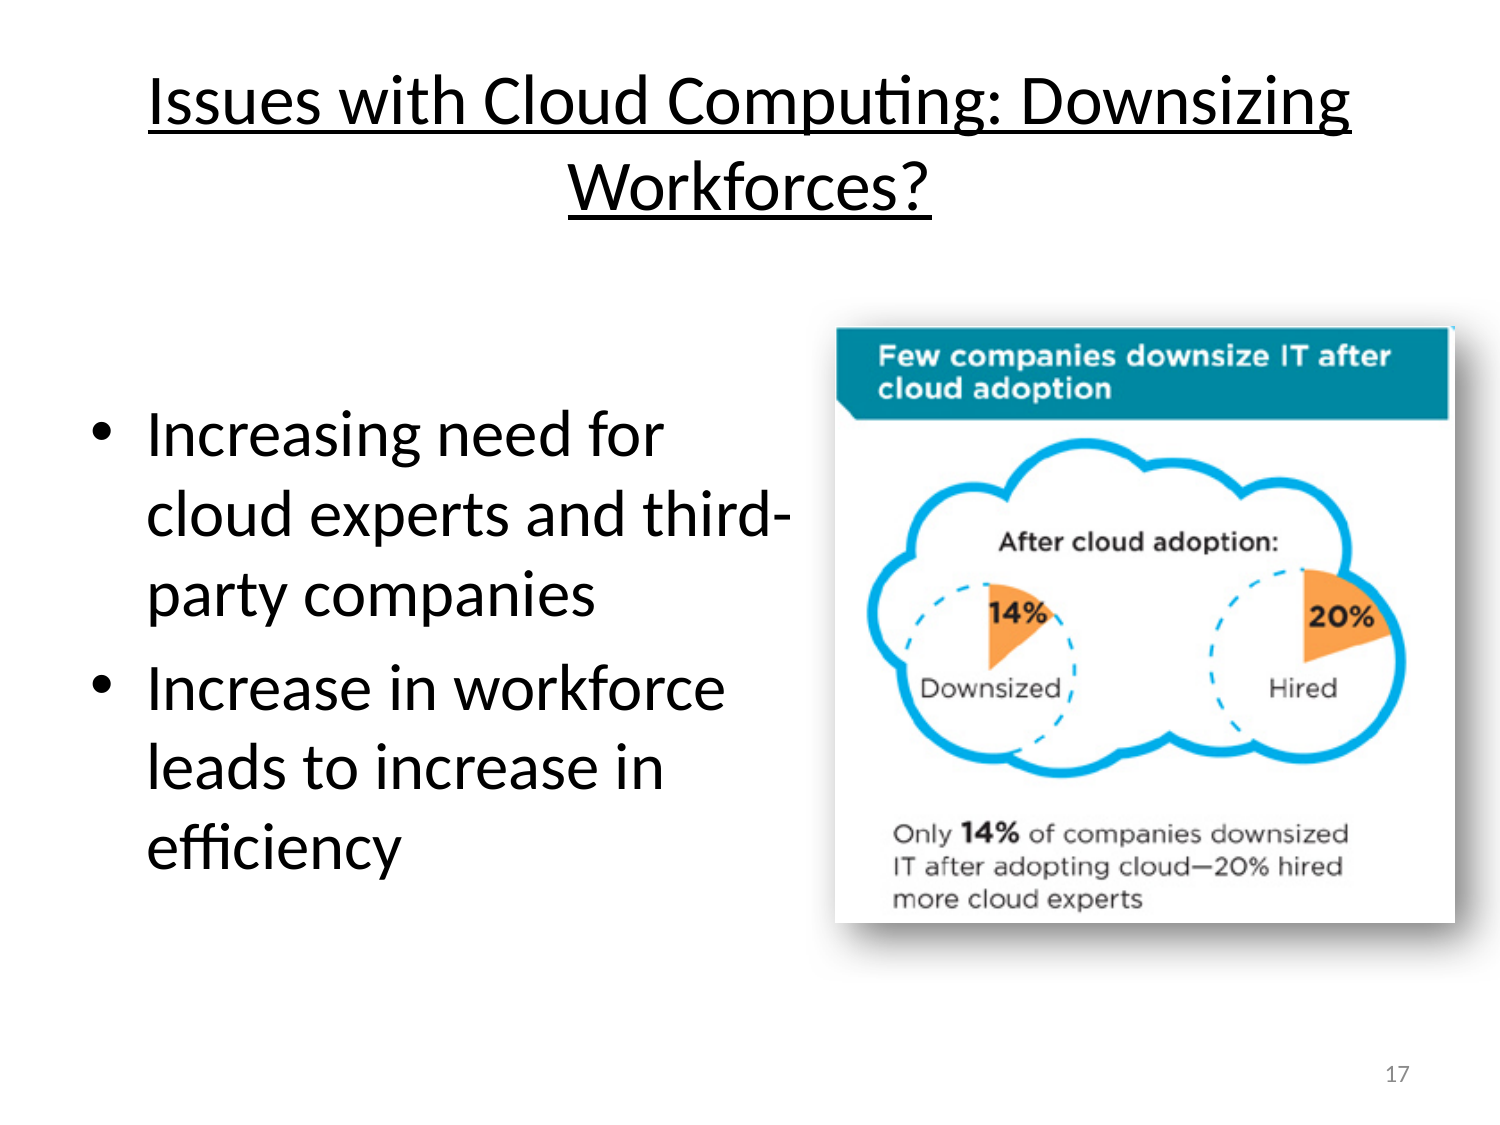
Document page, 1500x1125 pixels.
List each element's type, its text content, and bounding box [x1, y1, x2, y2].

slide_number 17 [1074, 1042, 1425, 1103]
picture [835, 326, 1455, 923]
title Issues with Cloud Computing: Downsizing Workforces? [75, 45, 1425, 233]
list Increasing need for cloud experts and third-party companies Increase in workforce leads to increase in efficiency [75, 382, 836, 1125]
